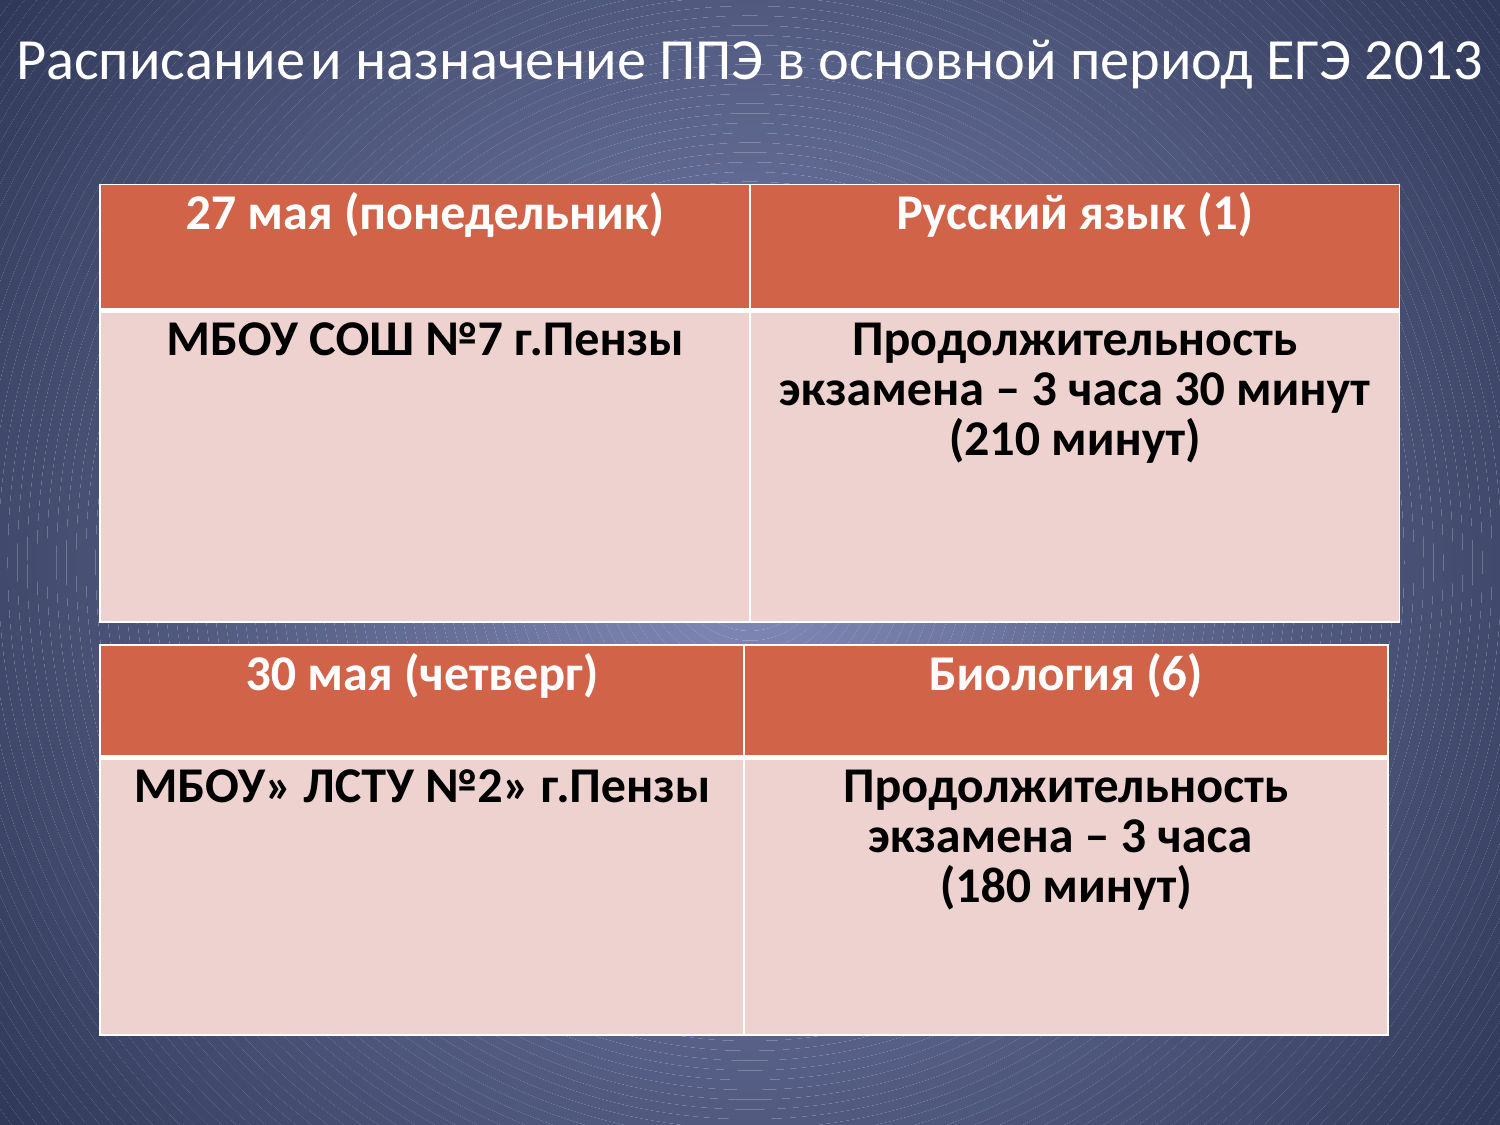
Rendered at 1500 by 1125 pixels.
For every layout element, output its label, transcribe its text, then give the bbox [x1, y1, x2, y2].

table_cell Продолжительность экзамена – 3 часа 30 минут (210 минут) [751, 313, 1399, 621]
table_header Биология (6) [745, 646, 1387, 755]
table_cell МБОУ СОШ №7 г.Пензы [101, 313, 749, 621]
table_cell Продолжительность экзамена – 3 часа (180 минут) [745, 760, 1387, 1034]
table_header Русский язык (1) [751, 185, 1399, 308]
text_box Расписание и назначение ППЭ в основной период ЕГЭ 2013 [0, 14, 1500, 99]
table_header 27 мая (понедельник) [101, 185, 749, 308]
table_header 30 мая (четверг) [101, 646, 743, 755]
table_cell МБОУ» ЛСТУ №2» г.Пензы [101, 760, 743, 1034]
